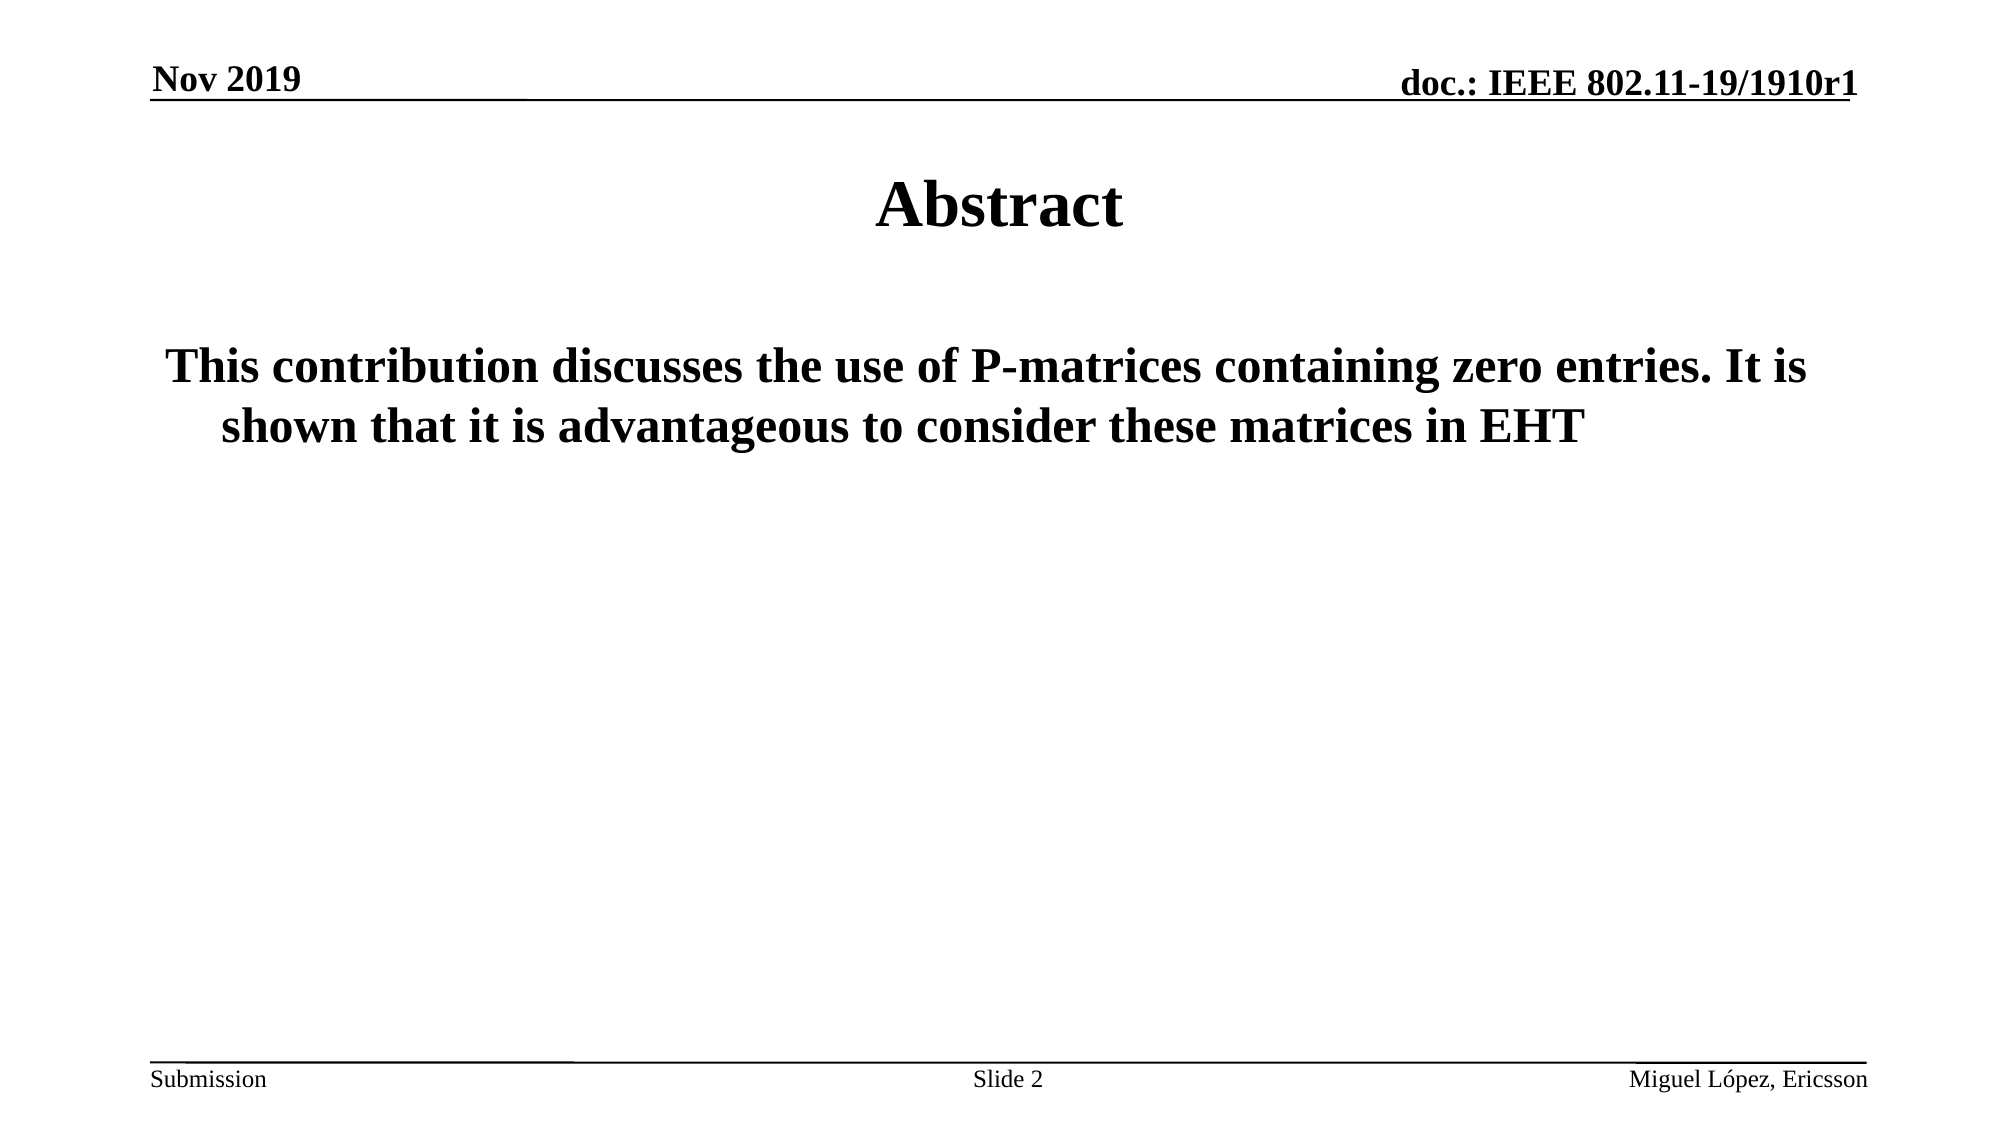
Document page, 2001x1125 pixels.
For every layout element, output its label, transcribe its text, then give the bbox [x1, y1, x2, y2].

slide_number Slide 2 [950, 1061, 1067, 1123]
list This contribution discusses the use of P-matrices containing zero entries. It is shown that it is advantageous to consider these matrices in EHT [149, 324, 1850, 1000]
footer Miguel López, Ericsson [1171, 1061, 1869, 1093]
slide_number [152, 54, 563, 100]
title Abstract [149, 112, 1850, 288]
